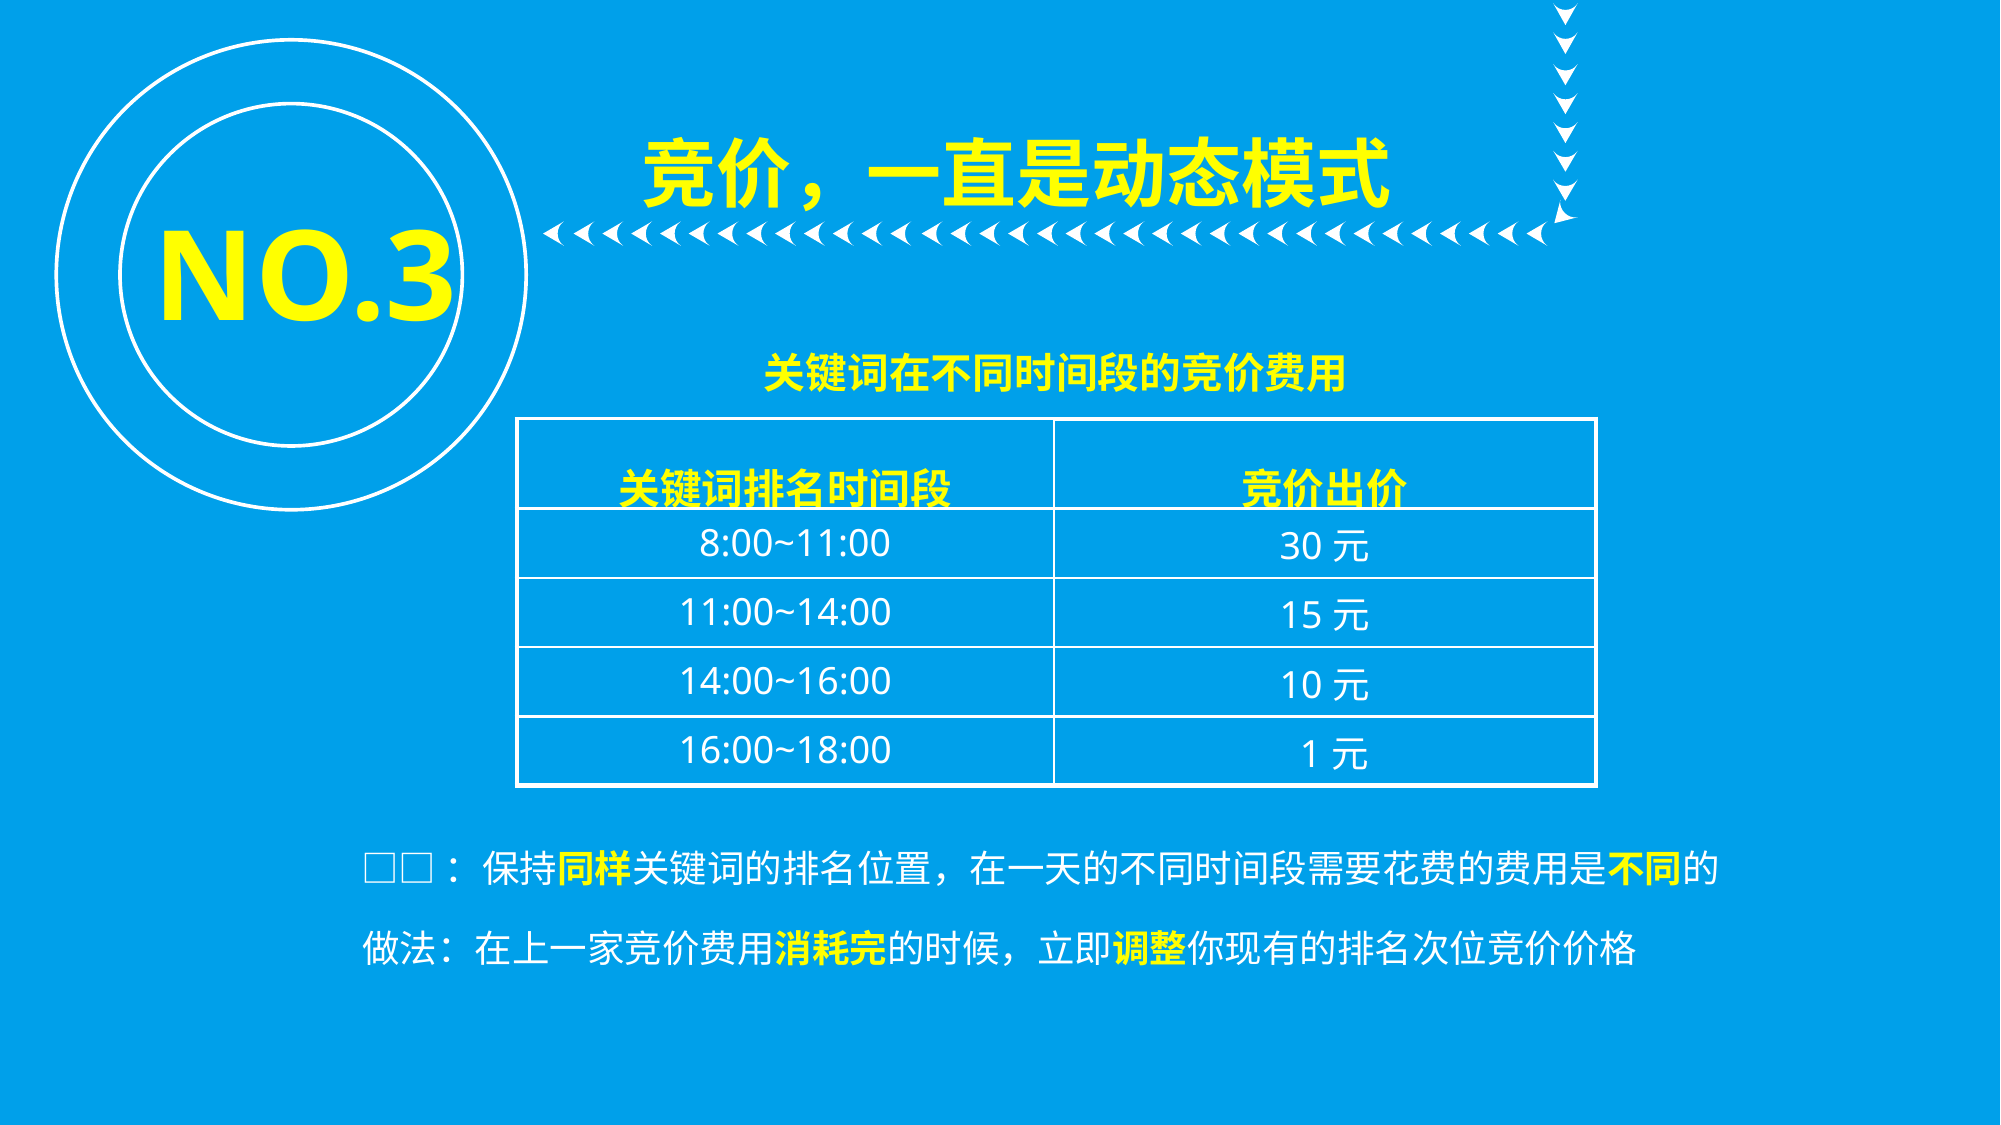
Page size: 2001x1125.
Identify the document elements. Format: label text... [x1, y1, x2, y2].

table_cell 16:00~18:00 [519, 718, 1053, 783]
table_cell 11:00~14:00 [519, 579, 1053, 646]
table_cell 15元 [1055, 579, 1594, 646]
table_cell 14:00~16:00 [519, 648, 1053, 715]
text_box [1551, 149, 1580, 174]
text_box [1551, 2, 1580, 28]
text_box [55, 38, 528, 511]
text_box □□：保持同样关键词的排名位置，在一天的不同时间段需要花费的费用是不同的 [346, 837, 1775, 898]
text_box [1551, 63, 1580, 88]
text_box [1551, 92, 1580, 117]
text_box 竞价，一直是动态模式 [626, 118, 1407, 221]
text_box NO.3 [139, 187, 461, 353]
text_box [542, 221, 1549, 246]
table_cell 1元 [1055, 718, 1594, 783]
text_box [1551, 120, 1580, 146]
table_header 关键词排名时间段 [519, 420, 1053, 507]
text_box 做法：在上一家竞价费用消耗完的时候，立即调整你现有的排名次位竞价价格 [347, 917, 1674, 978]
text_box 关键词在不同时间段的竞价费用 [748, 339, 1430, 405]
table_cell 8:00~11:00 [519, 510, 1053, 577]
table_header 竞价出价 [1055, 421, 1594, 507]
text_box [1551, 178, 1580, 203]
text_box [1552, 197, 1580, 225]
table_cell 30元 [1055, 510, 1594, 577]
text_box [1551, 31, 1580, 57]
table_cell 10元 [1055, 648, 1594, 715]
